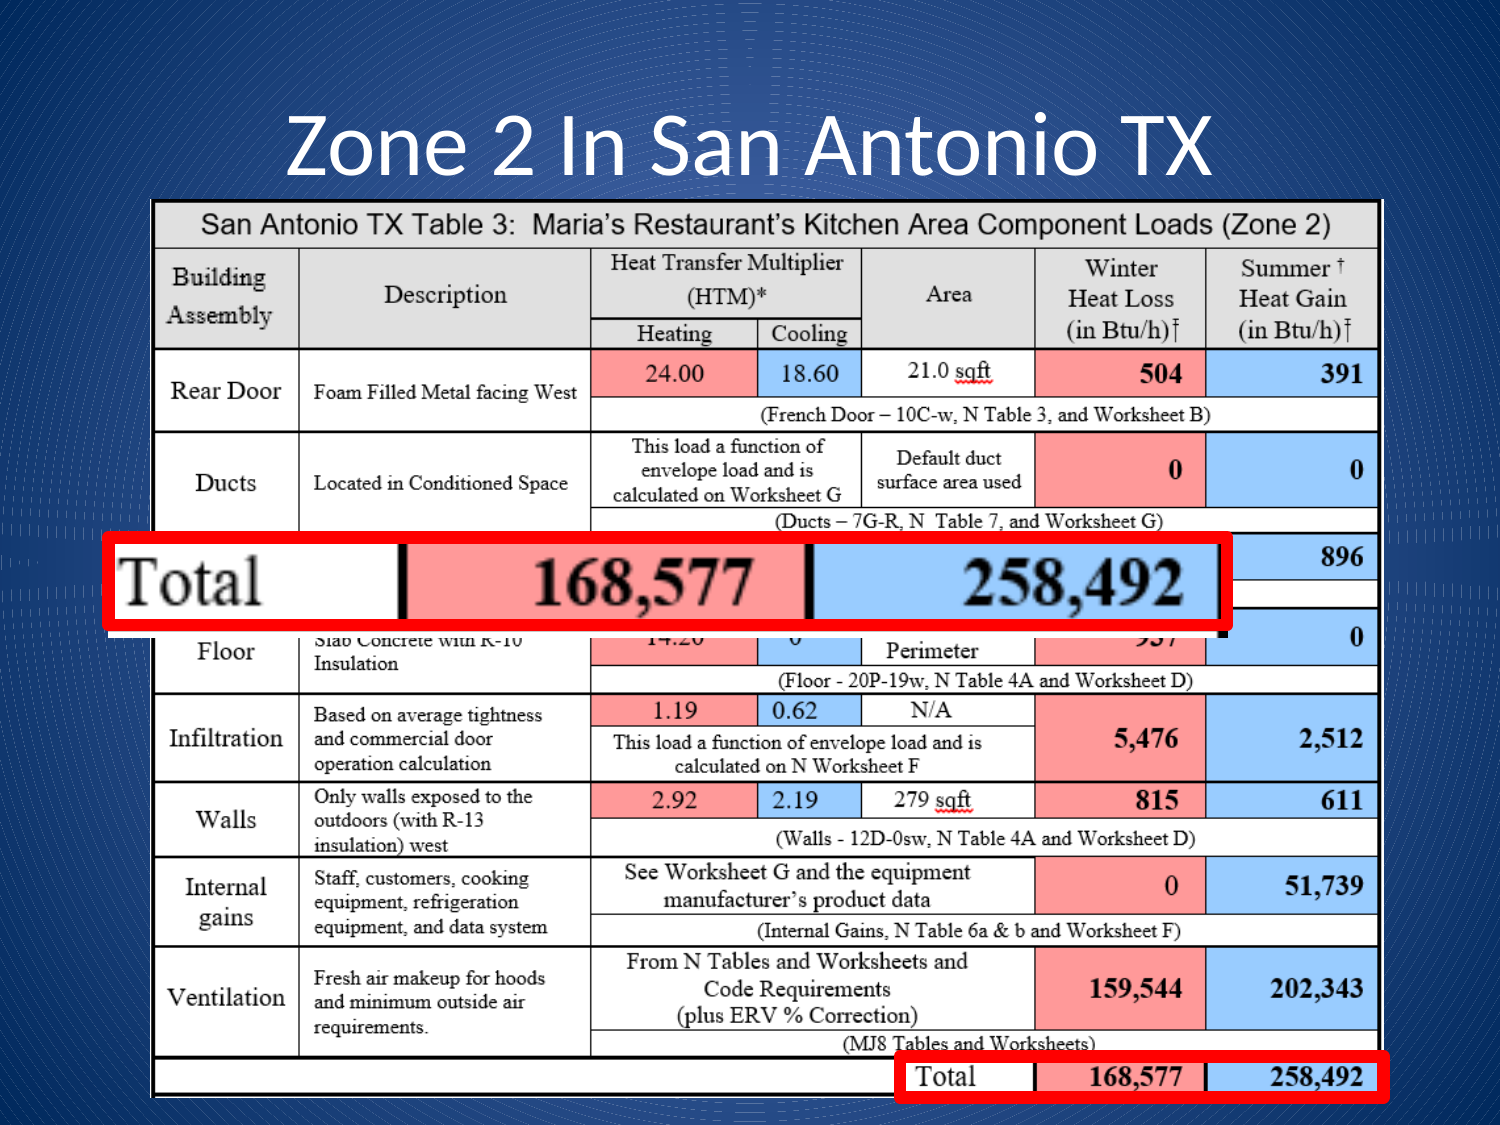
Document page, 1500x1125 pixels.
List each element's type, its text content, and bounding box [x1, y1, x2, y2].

picture [108, 199, 1384, 1098]
title Zone 2 In San Antonio TX [75, 45, 1425, 233]
